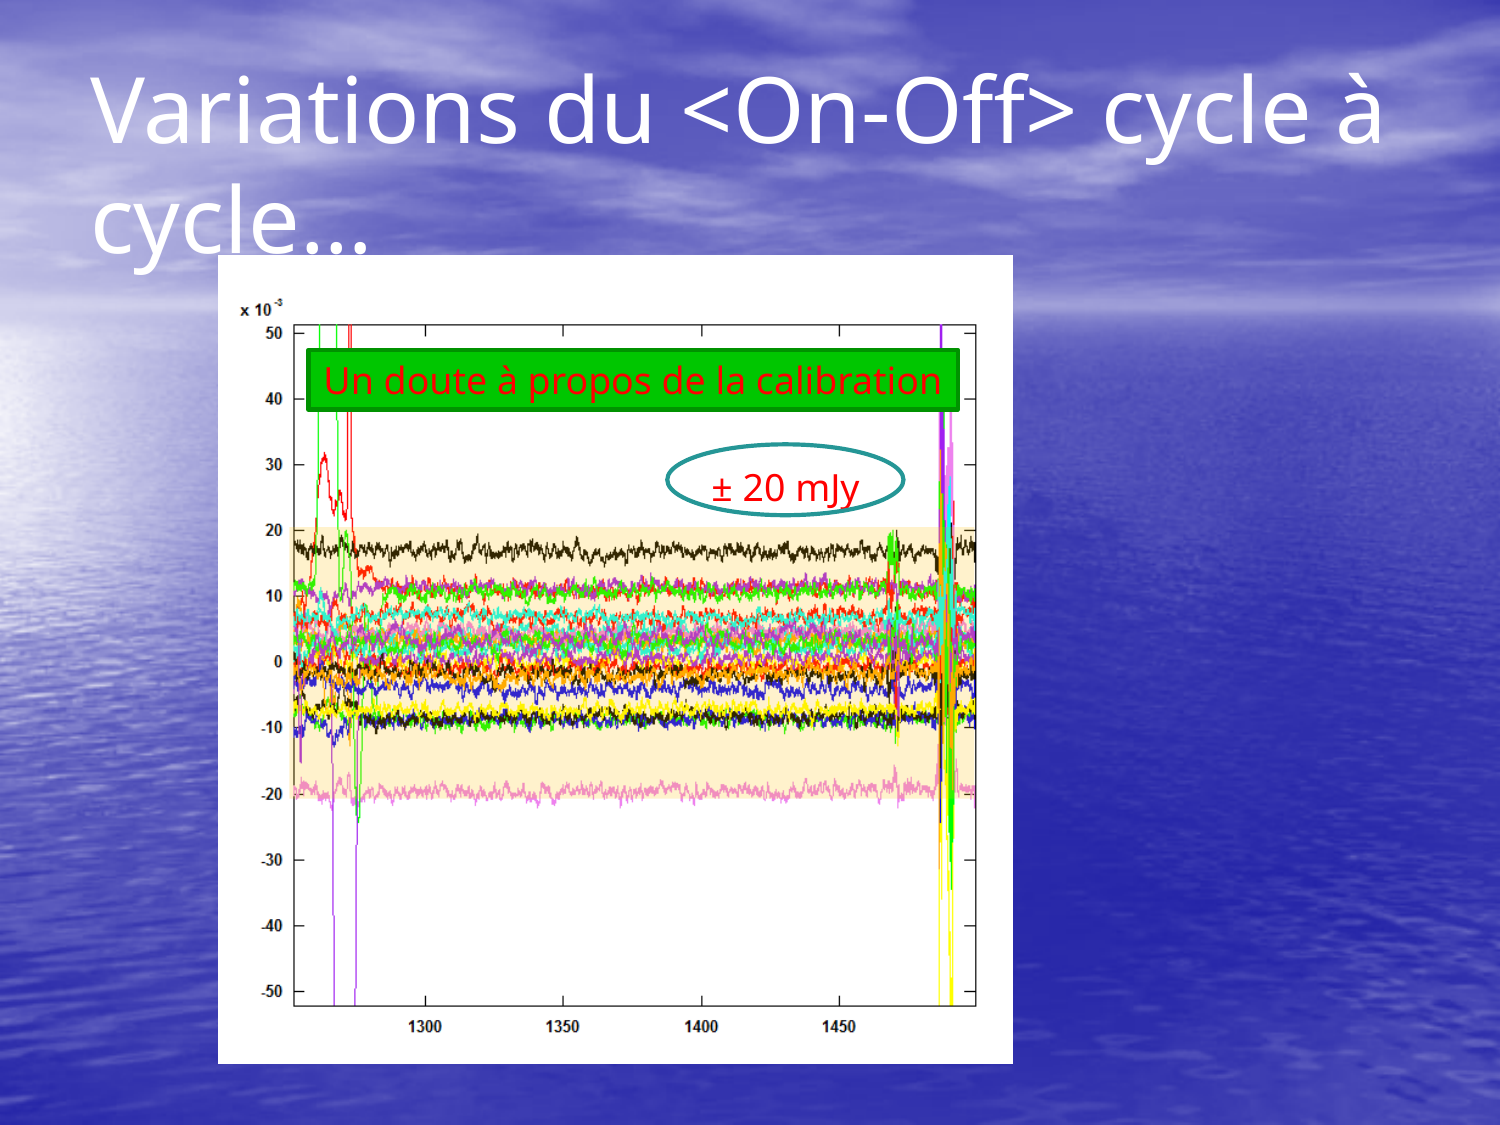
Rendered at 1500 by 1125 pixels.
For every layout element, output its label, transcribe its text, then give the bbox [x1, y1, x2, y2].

title Variations du <On-Off> cycle à cycle… [74, 47, 1426, 276]
picture [218, 255, 1013, 1064]
